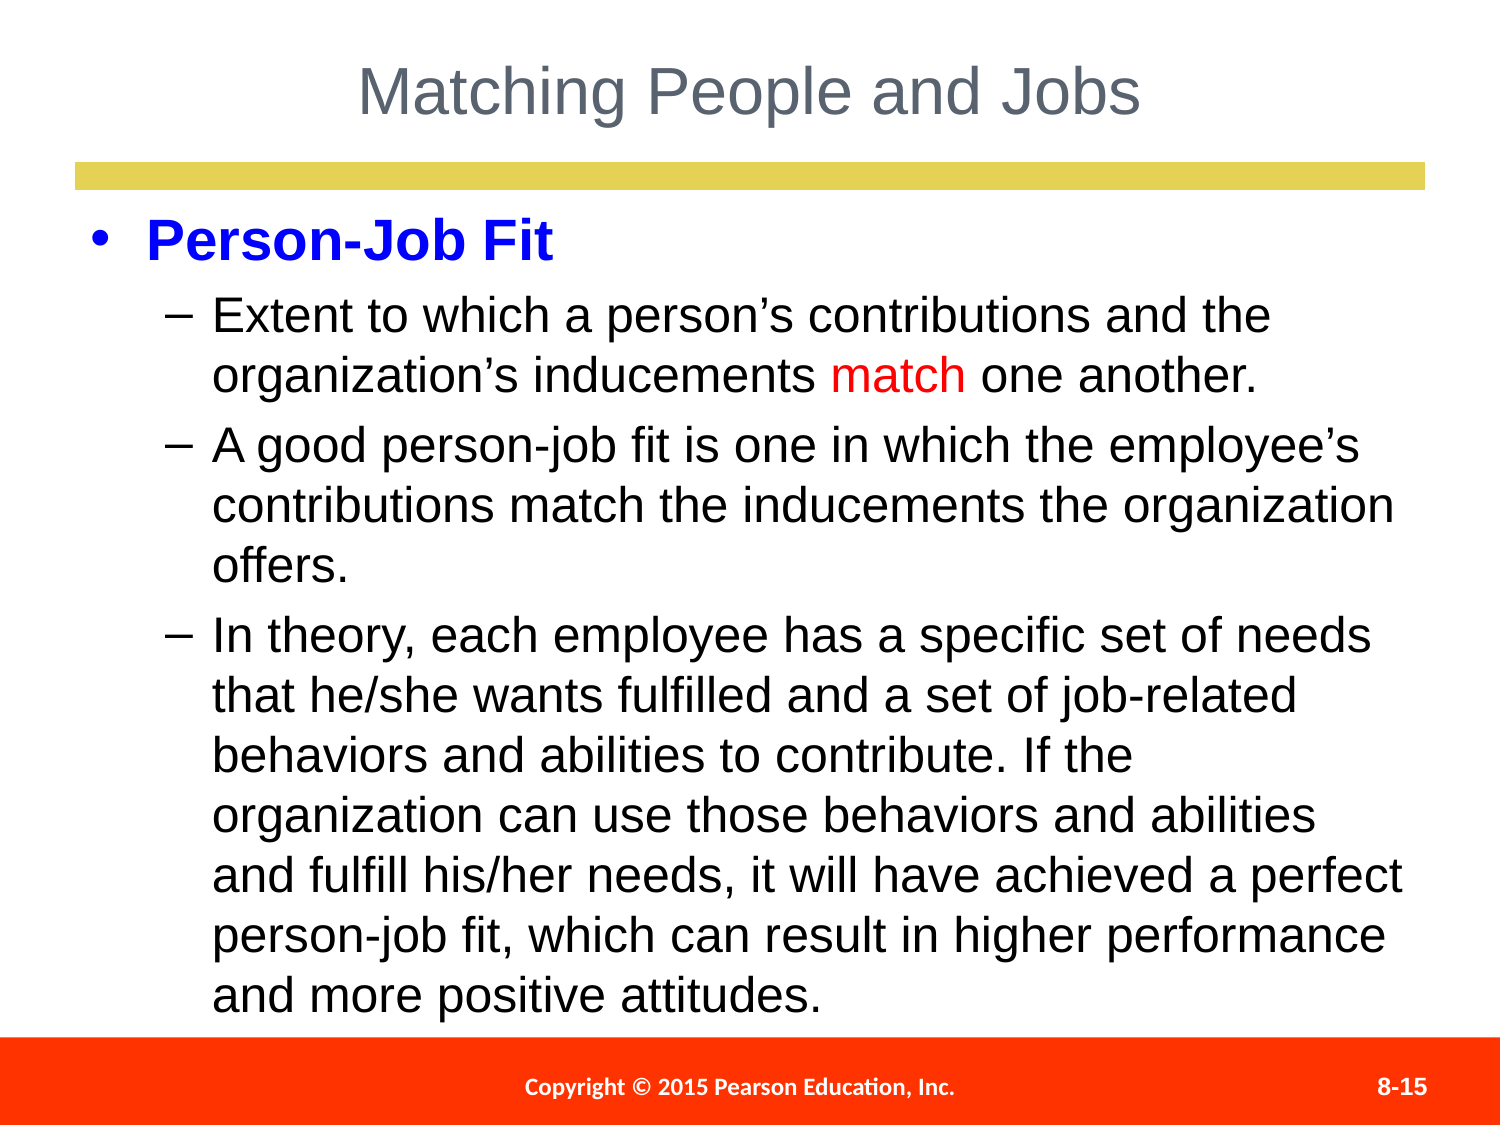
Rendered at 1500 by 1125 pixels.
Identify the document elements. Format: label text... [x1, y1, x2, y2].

list Person-Job Fit Extent to which a person’s contributions and the organization’s inducements match one another. A good person-job fit is one in which the employee’s contributions match the inducements the organization offers. In theory, each employee has a specific set of needs that he/she wants fulfilled and a set of job-related behaviors and abilities to contribute. If the organization can use those behaviors and abilities and fulfill his/her needs, it will have achieved a perfect person-job fit, which can result in higher performance and more positive attitudes. [74, 194, 1426, 1001]
text_box Matching People and Jobs [74, 24, 1425, 150]
picture [75, 162, 1425, 190]
